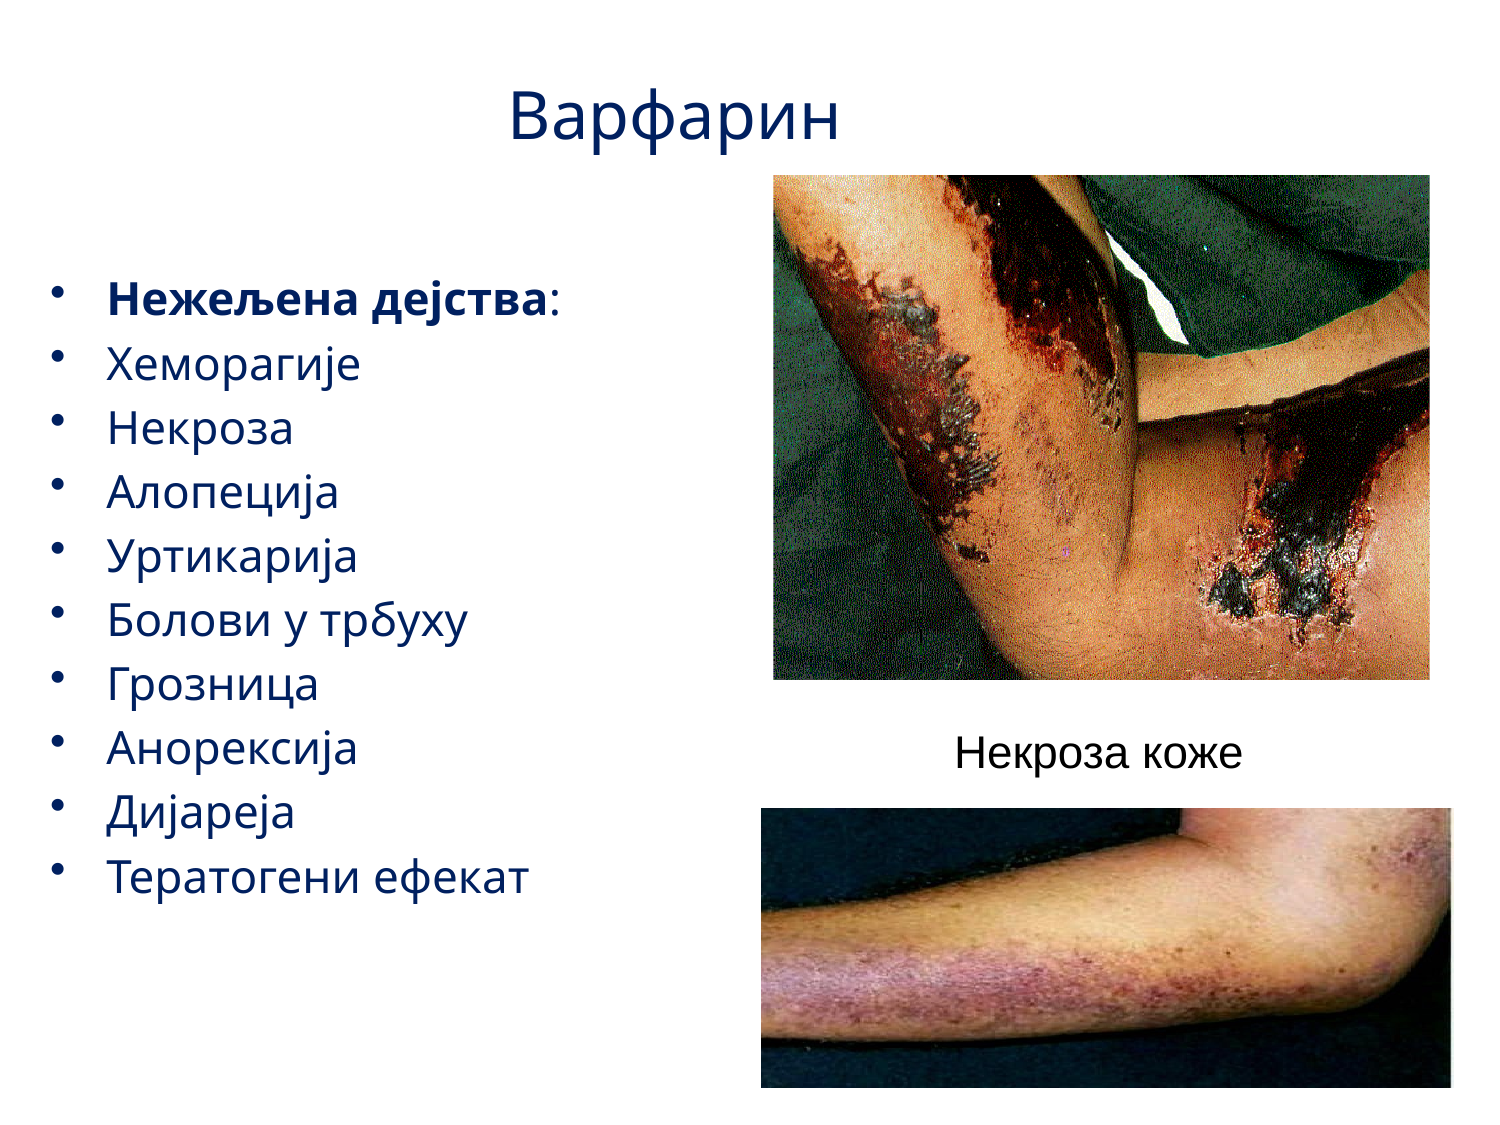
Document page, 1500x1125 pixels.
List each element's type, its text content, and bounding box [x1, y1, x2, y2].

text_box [773, 175, 1430, 680]
title Варфарин [0, 19, 1350, 207]
picture [761, 808, 1454, 1089]
list Нежељена дејства: Хеморагије Некроза Алопеција Уртикарија Болови у трбуху Грозница Анорексија Дијареја Тератогени ефекат [35, 262, 809, 1005]
text_box Некроза коже [939, 714, 1259, 785]
